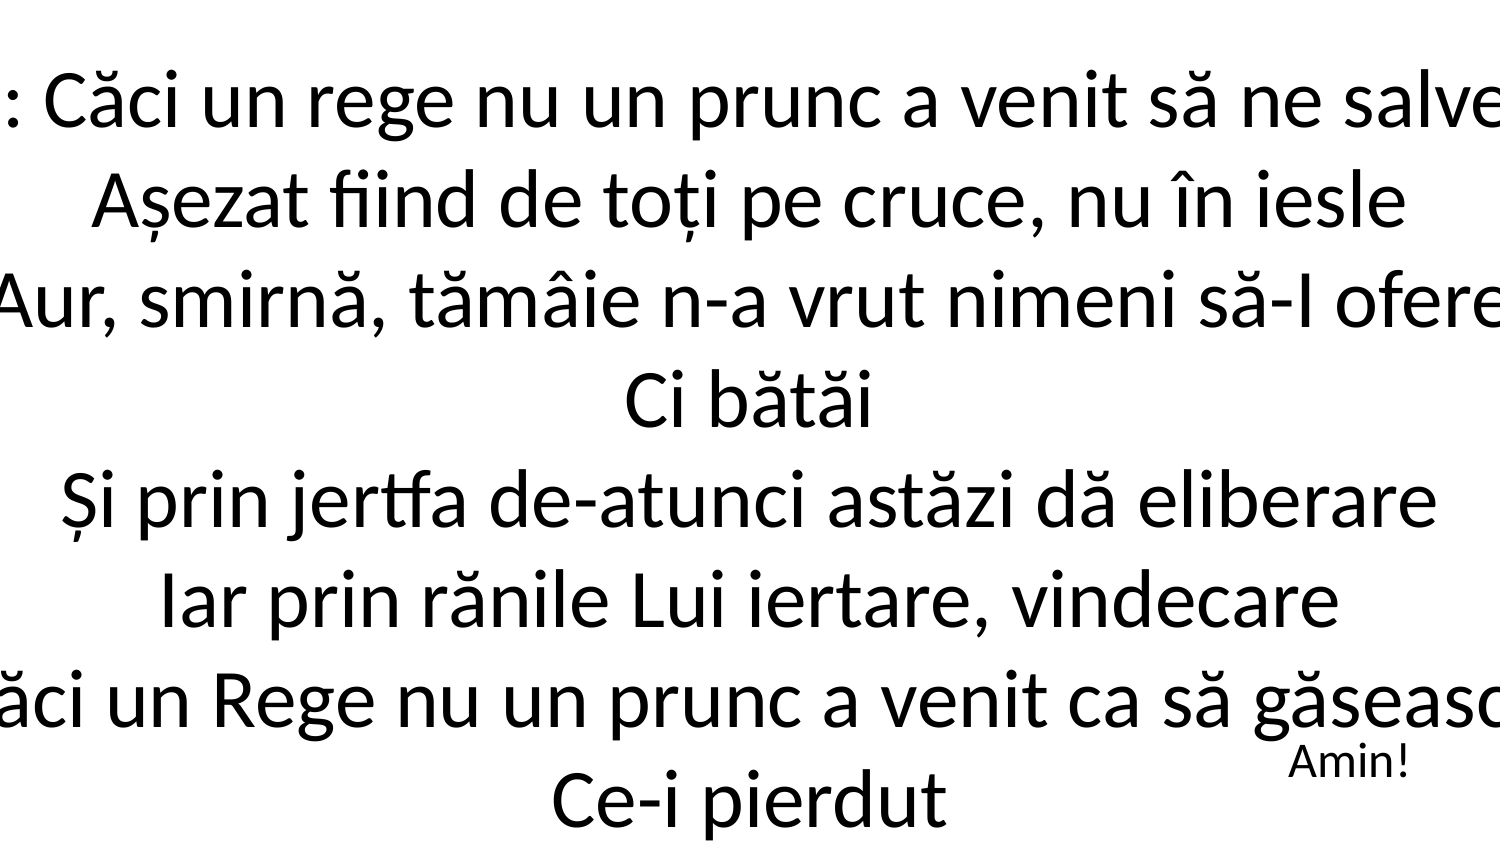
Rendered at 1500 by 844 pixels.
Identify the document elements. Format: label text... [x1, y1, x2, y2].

text_box R2: Căci un rege nu un prunc a venit să ne salveze Așezat fiind de toți pe cruce, nu în iesle Aur, smirnă, tămâie n-a vrut nimeni să-I ofere Ci bătăi Și prin jertfa de-atunci astăzi dă eliberare Iar prin rănile Lui iertare, vindecare Căci un Rege nu un prunc a venit ca să găsească Ce-i pierdut [0, 0, 1500, 844]
text_box Amin! [1273, 674, 1427, 795]
